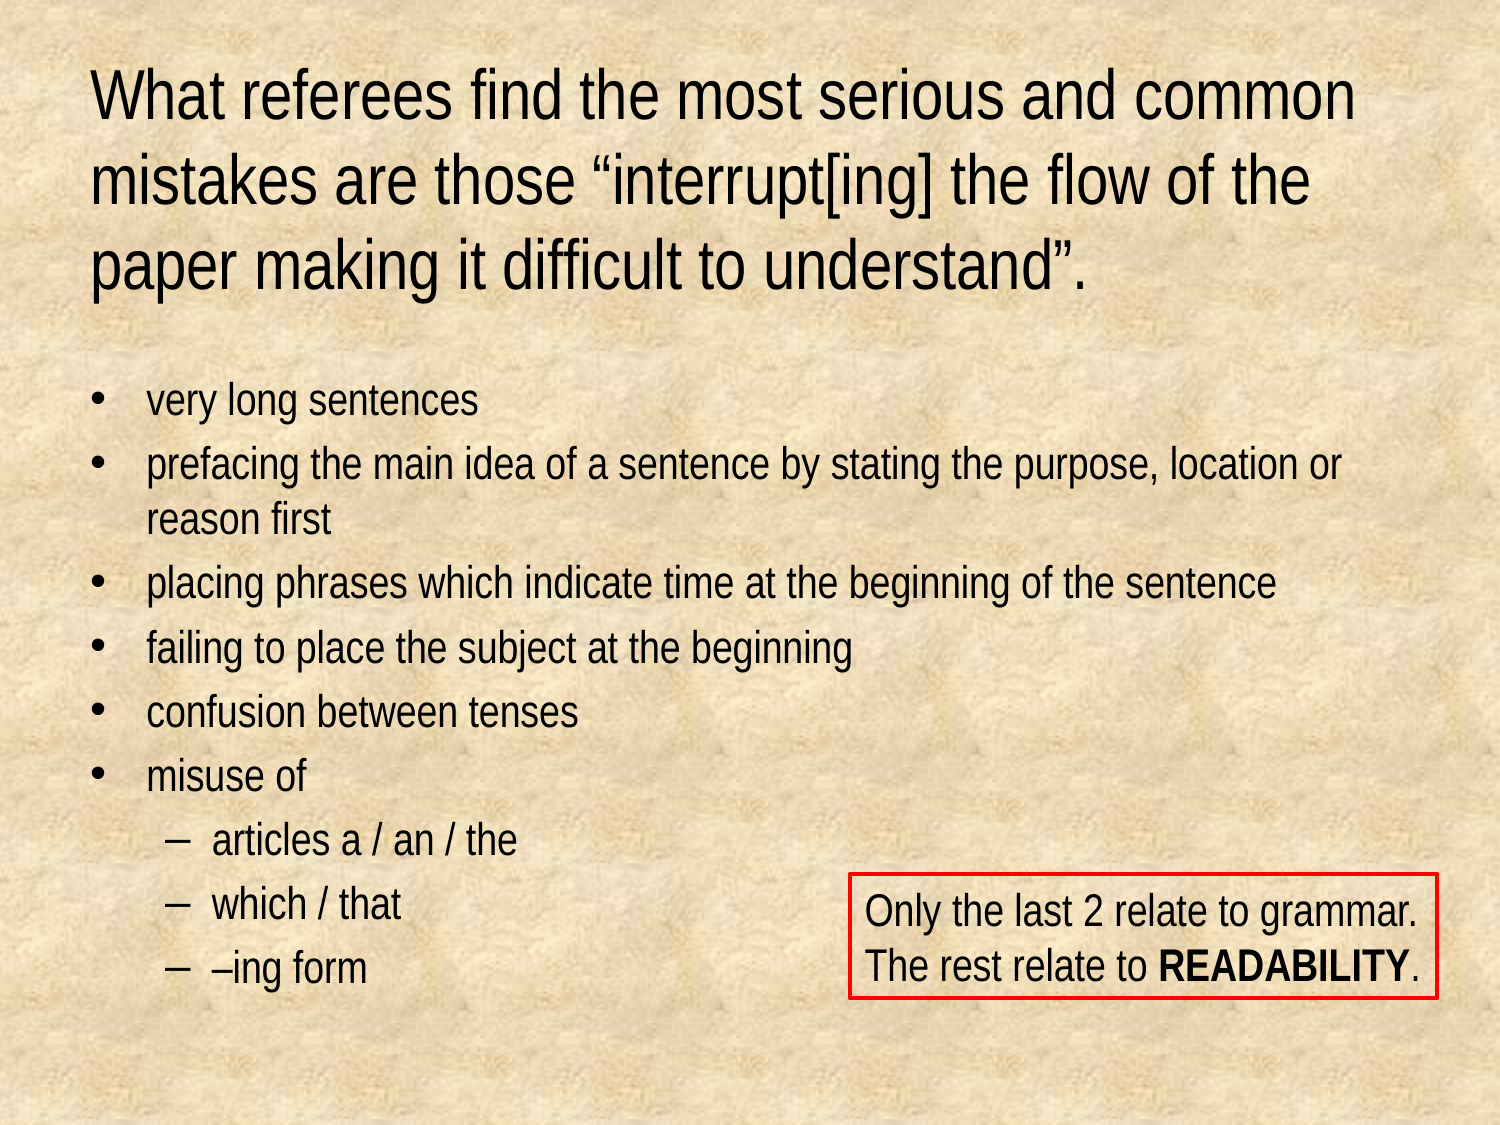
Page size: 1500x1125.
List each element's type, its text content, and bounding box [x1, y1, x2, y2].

title What referees find the most serious and common mistakes are those “interrupt[ing] the flow of the paper making it difficult to understand”. [75, 75, 1425, 362]
list very long sentences prefacing the main idea of a sentence by stating the purpose, location or reason first placing phrases which indicate time at the beginning of the sentence failing to place the subject at the beginning confusion between tenses misuse of articles a / an / the which / that –ing form [75, 362, 1425, 1013]
text_box Only the last 2 relate to grammar. The rest relate to readability. [849, 873, 1438, 999]
picture [0, 0, 1500, 1125]
